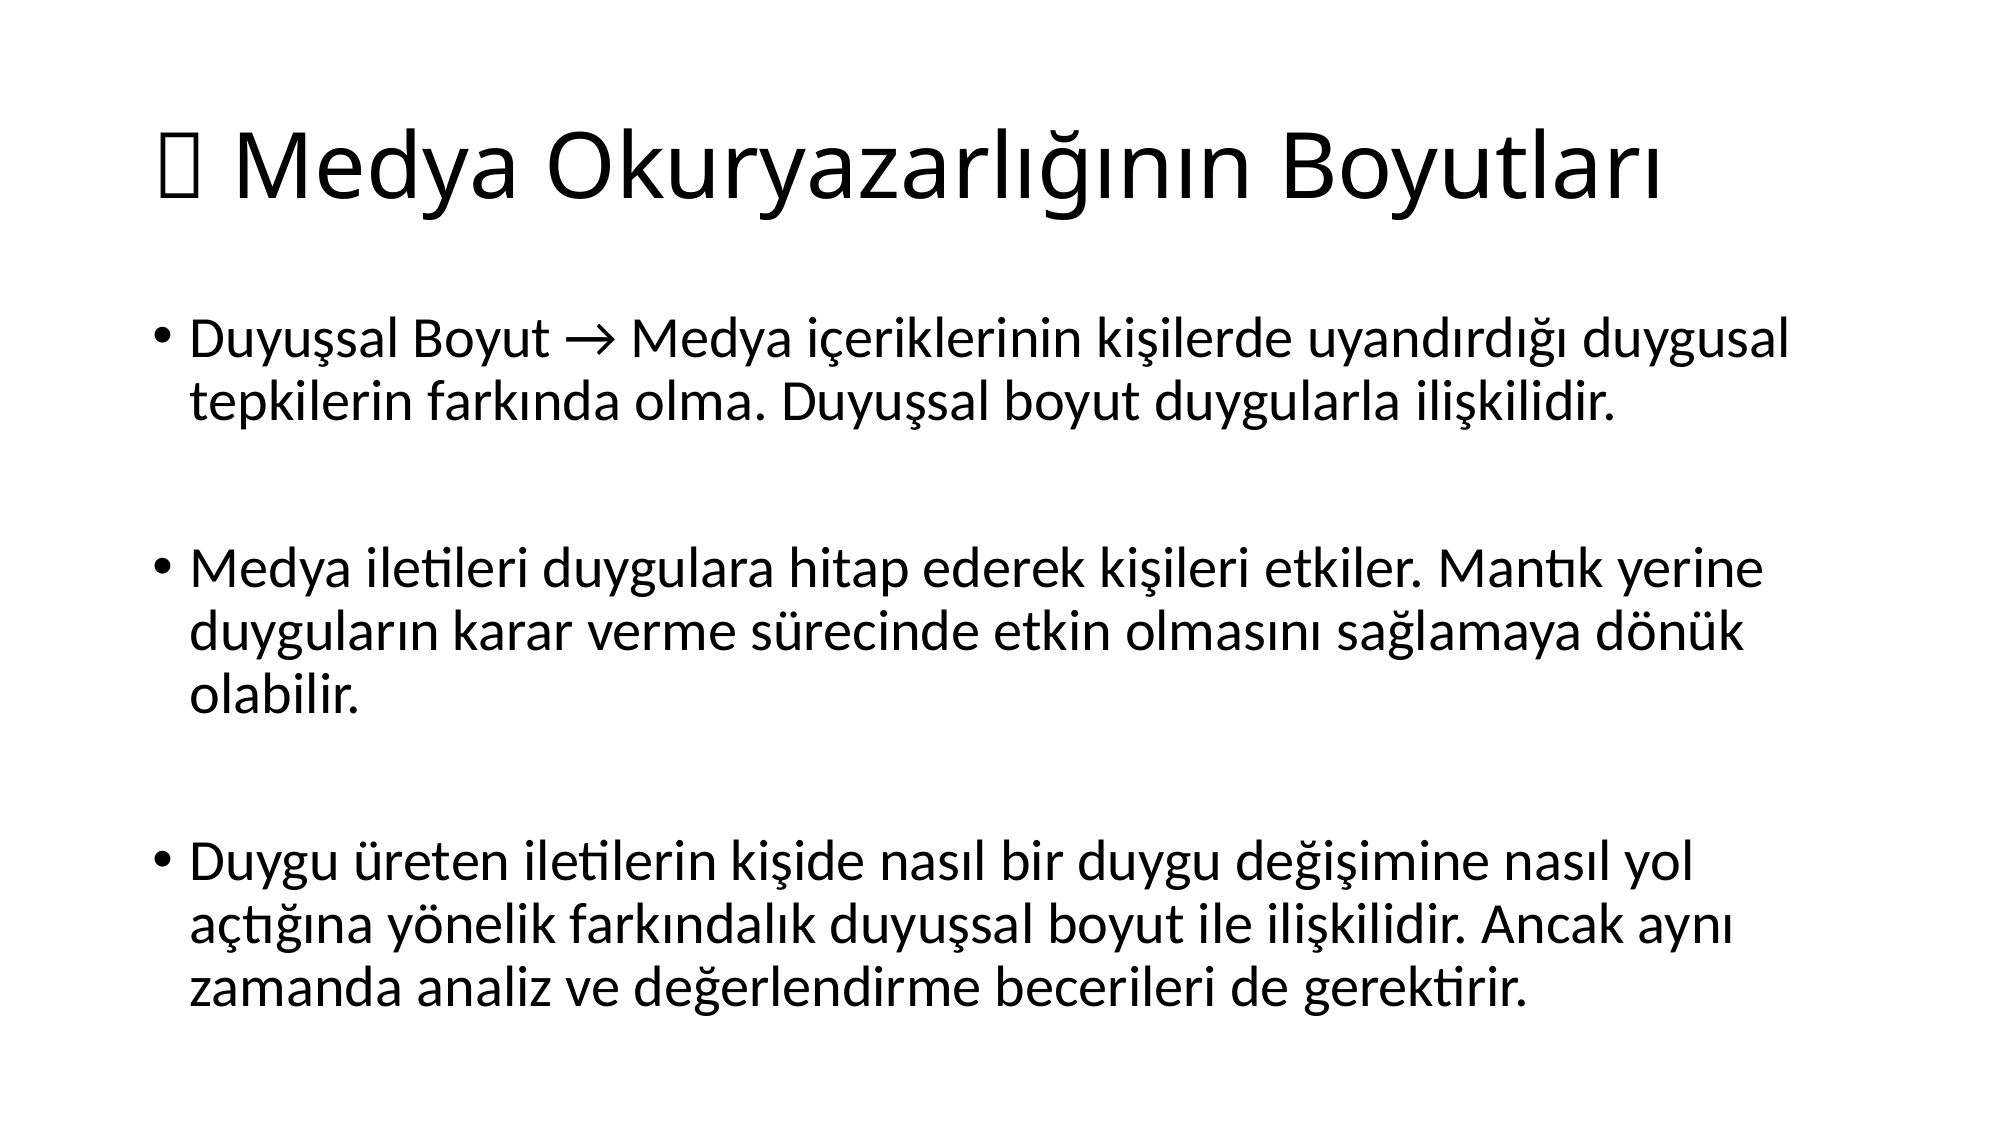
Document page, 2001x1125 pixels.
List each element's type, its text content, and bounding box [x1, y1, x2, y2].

title 📌 Medya Okuryazarlığının Boyutları [137, 59, 1863, 278]
list Duyuşsal Boyut → Medya içeriklerinin kişilerde uyandırdığı duygusal tepkilerin farkında olma. Duyuşsal boyut duygularla ilişkilidir. Medya iletileri duygulara hitap ederek kişileri etkiler. Mantık yerine duyguların karar verme sürecinde etkin olmasını sağlamaya dönük olabilir. Duygu üreten iletilerin kişide nasıl bir duygu değişimine nasıl yol açtığına yönelik farkındalık duyuşsal boyut ile ilişkilidir. Ancak aynı zamanda analiz ve değerlendirme becerileri de gerektirir. [137, 299, 1863, 1125]
